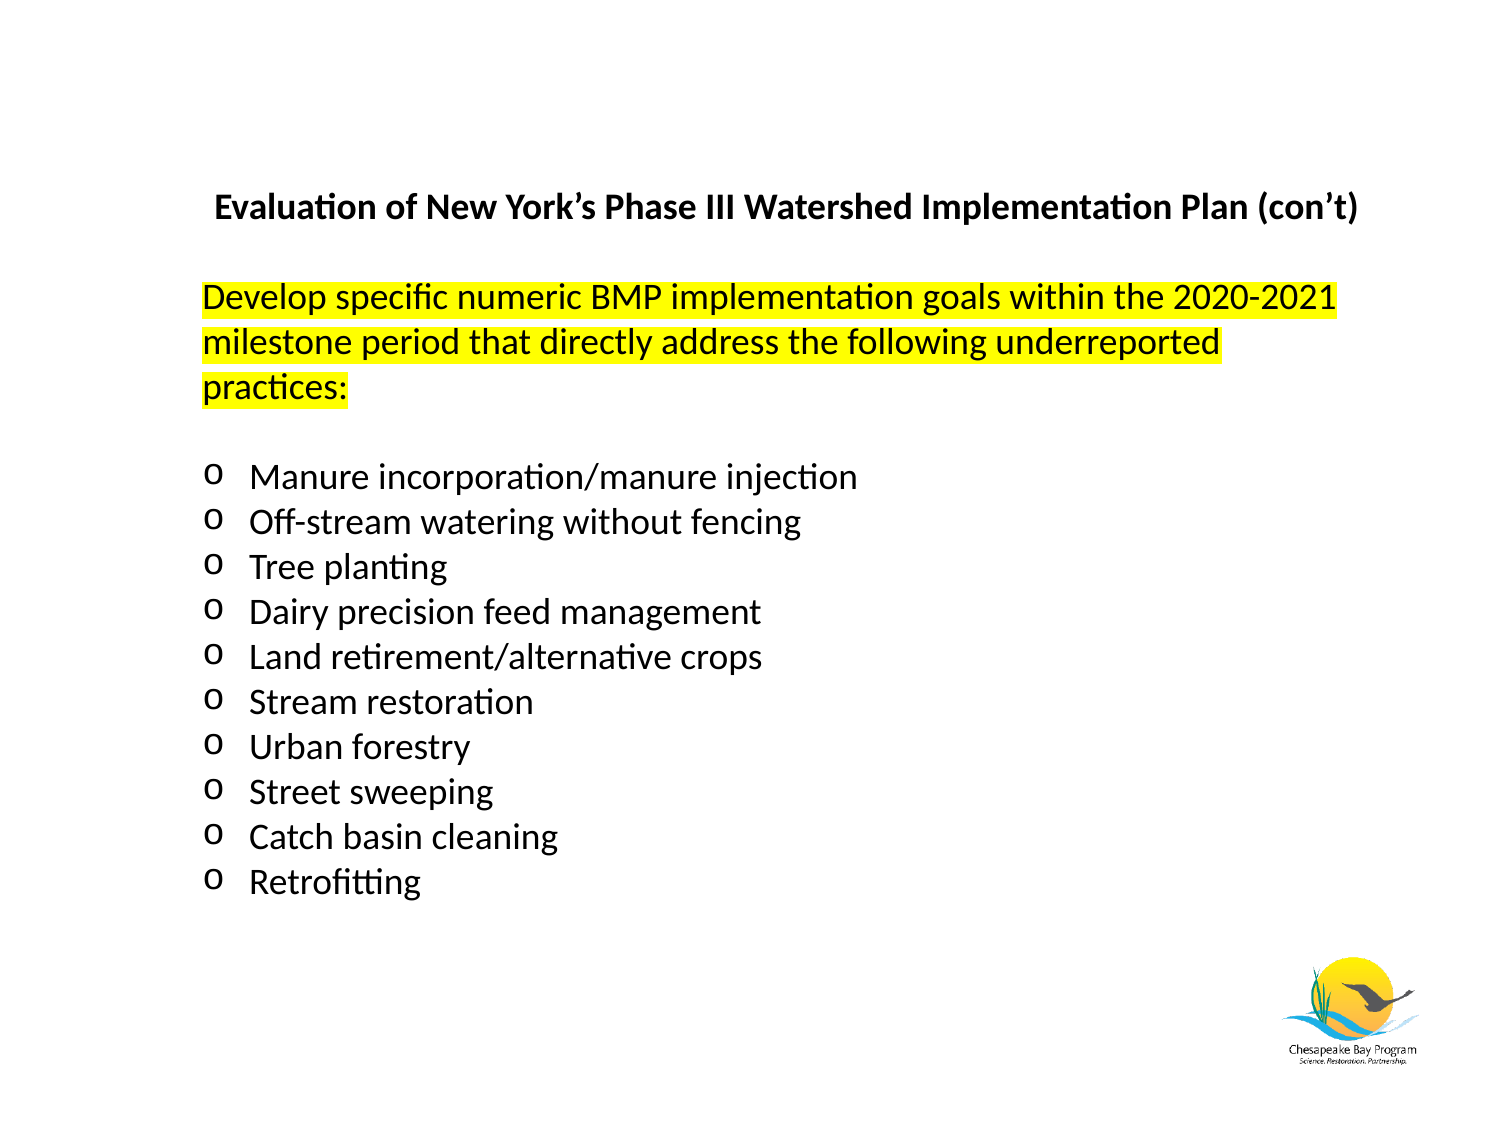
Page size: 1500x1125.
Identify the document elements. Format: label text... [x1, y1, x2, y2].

text_box Evaluation of New York’s Phase III Watershed Implementation Plan (con’t) Develop specific numeric BMP implementation goals within the 2020-2021 milestone period that directly address the following underreported practices: Manure incorporation/manure injection Off-stream watering without fencing Tree planting Dairy precision feed management Land retirement/alternative crops Stream restoration Urban forestry Street sweeping Catch basin cleaning Retrofitting [187, 174, 1388, 910]
picture [1281, 956, 1419, 1065]
